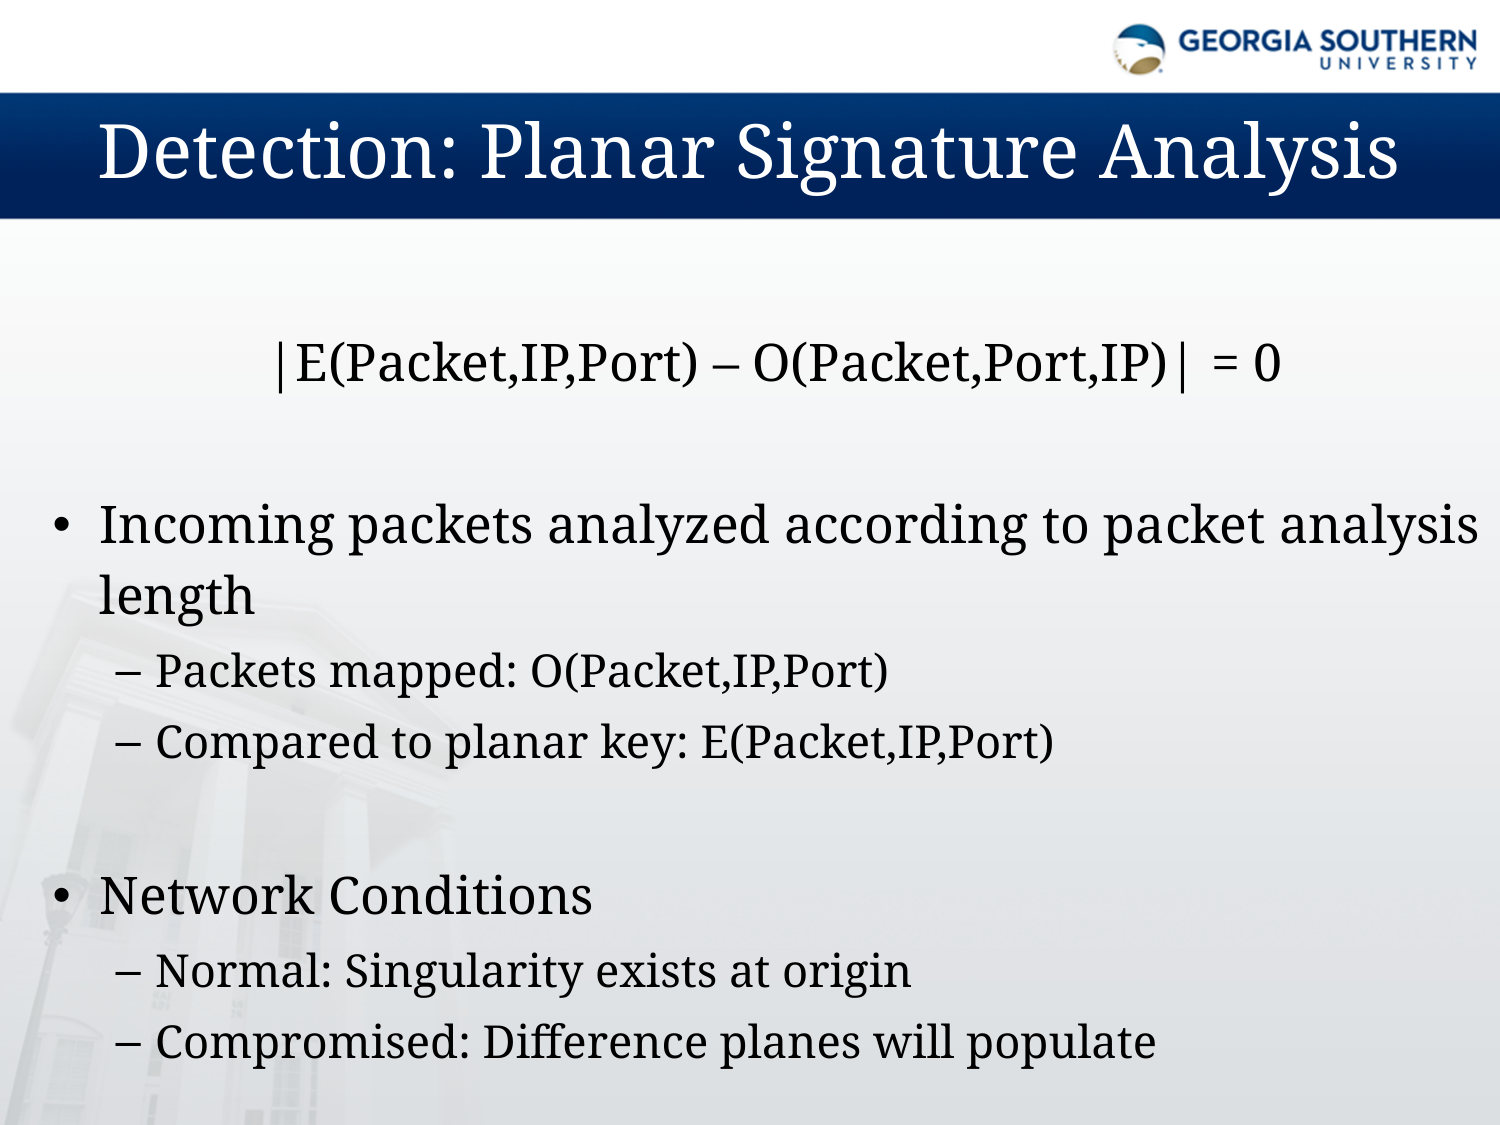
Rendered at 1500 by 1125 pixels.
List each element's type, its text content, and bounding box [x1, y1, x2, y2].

picture [0, 0, 1500, 1125]
list |E(Packet,IP,Port) – O(Packet,Port,IP)| = 0 Incoming packets analyzed according to packet analysis length Packets mapped: O(Packet,IP,Port) Compared to planar key: E(Packet,IP,Port) Network Conditions Normal: Singularity exists at origin Compromised: Difference planes will populate [37, 237, 1500, 1088]
title Detection: Planar Signature Analysis [75, 56, 1425, 237]
